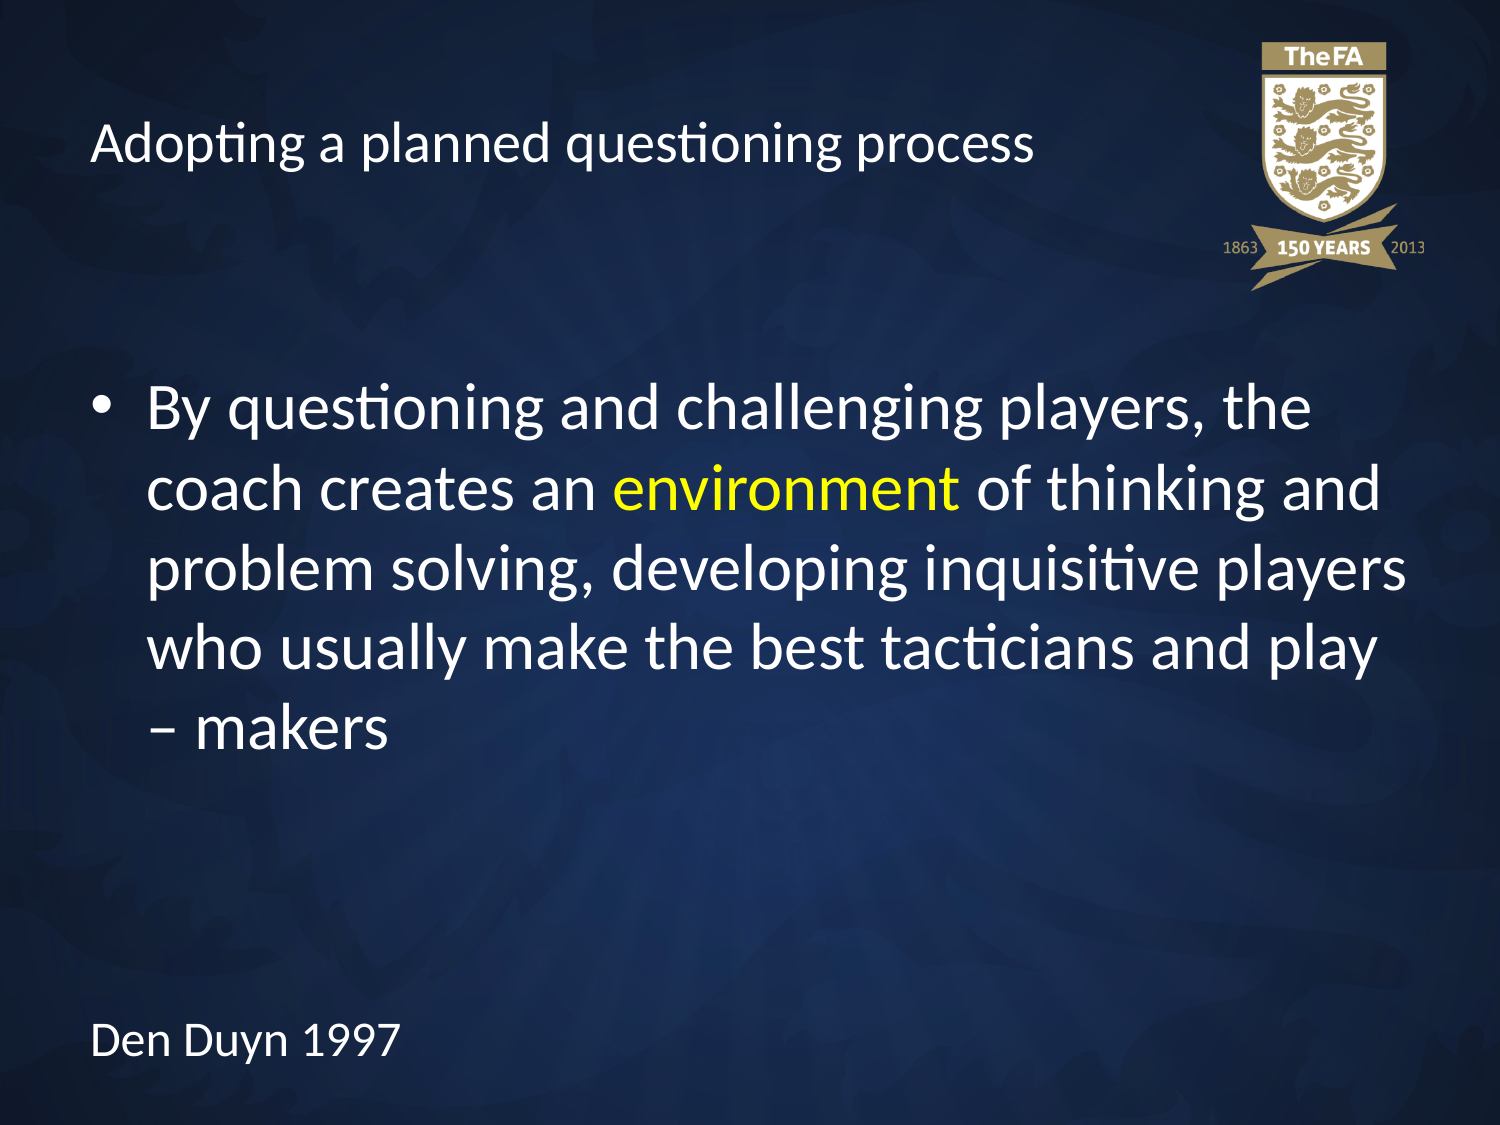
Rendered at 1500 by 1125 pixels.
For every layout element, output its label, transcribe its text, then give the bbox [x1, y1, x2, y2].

picture [0, 0, 1500, 1125]
title Adopting a planned questioning process [75, 45, 1164, 233]
list By questioning and challenging players, the coach creates an environment of thinking and problem solving, developing inquisitive players who usually make the best tacticians and play – makers Den Duyn 1997 [75, 262, 1425, 1005]
